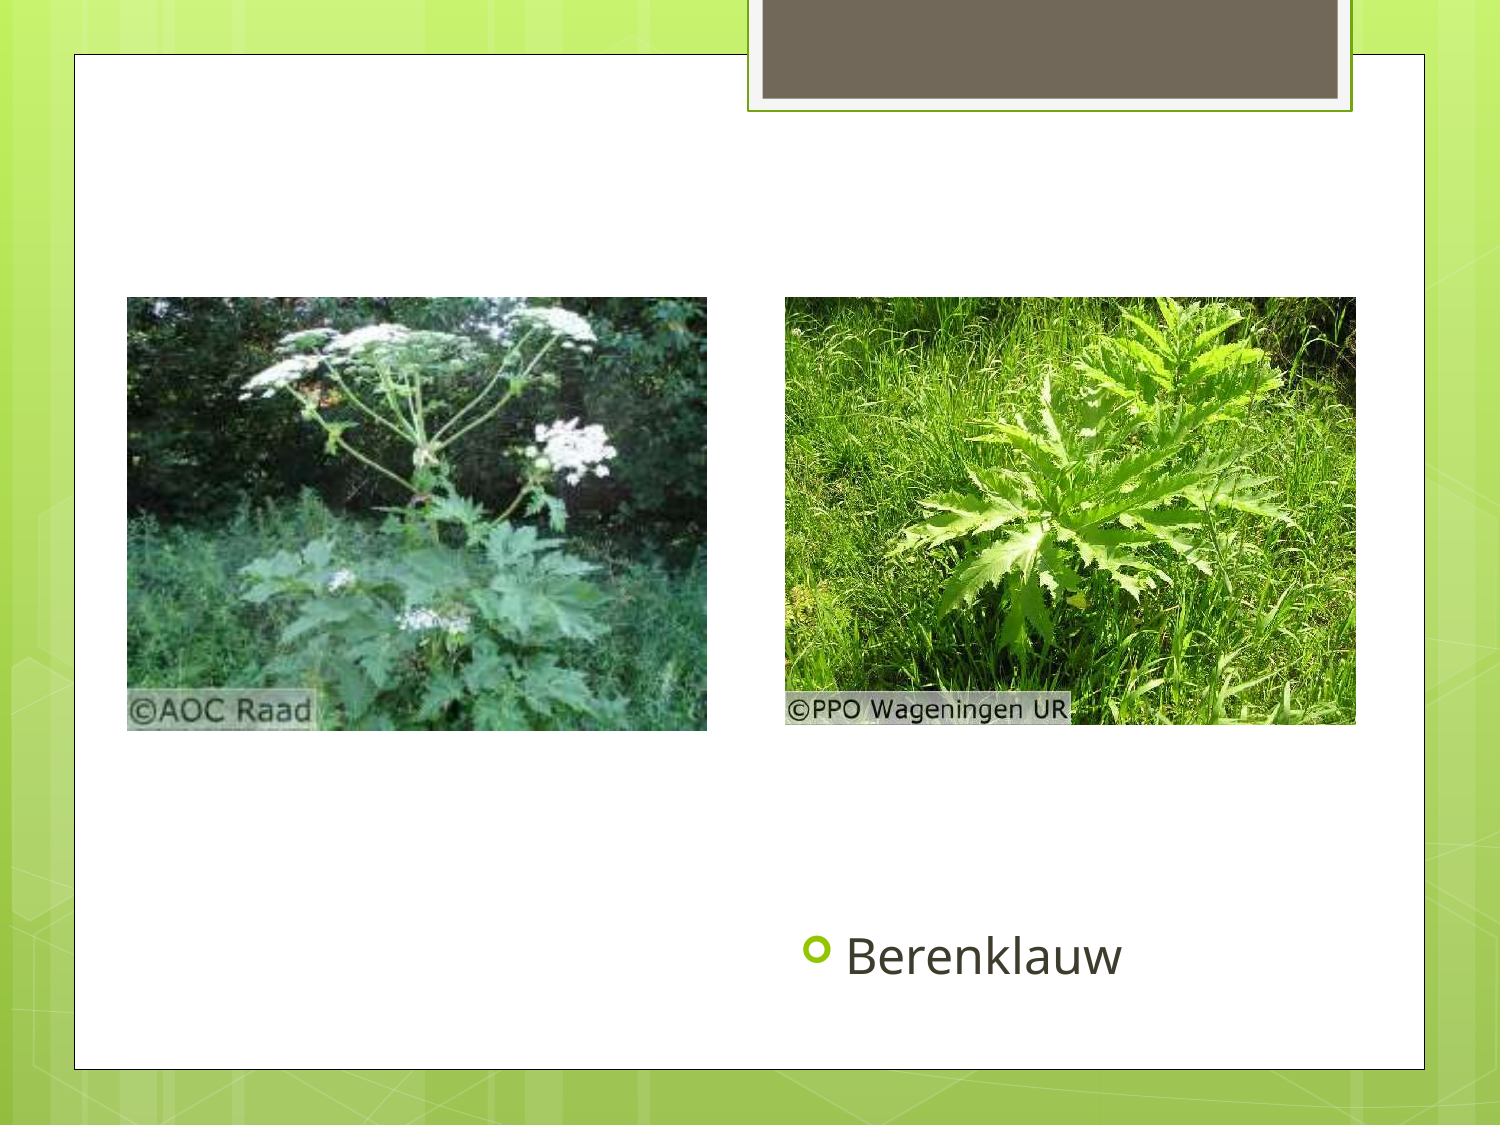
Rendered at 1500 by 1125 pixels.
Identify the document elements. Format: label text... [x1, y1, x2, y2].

picture [127, 296, 707, 732]
picture [785, 296, 1356, 725]
list Berenklauw [773, 916, 1376, 1040]
